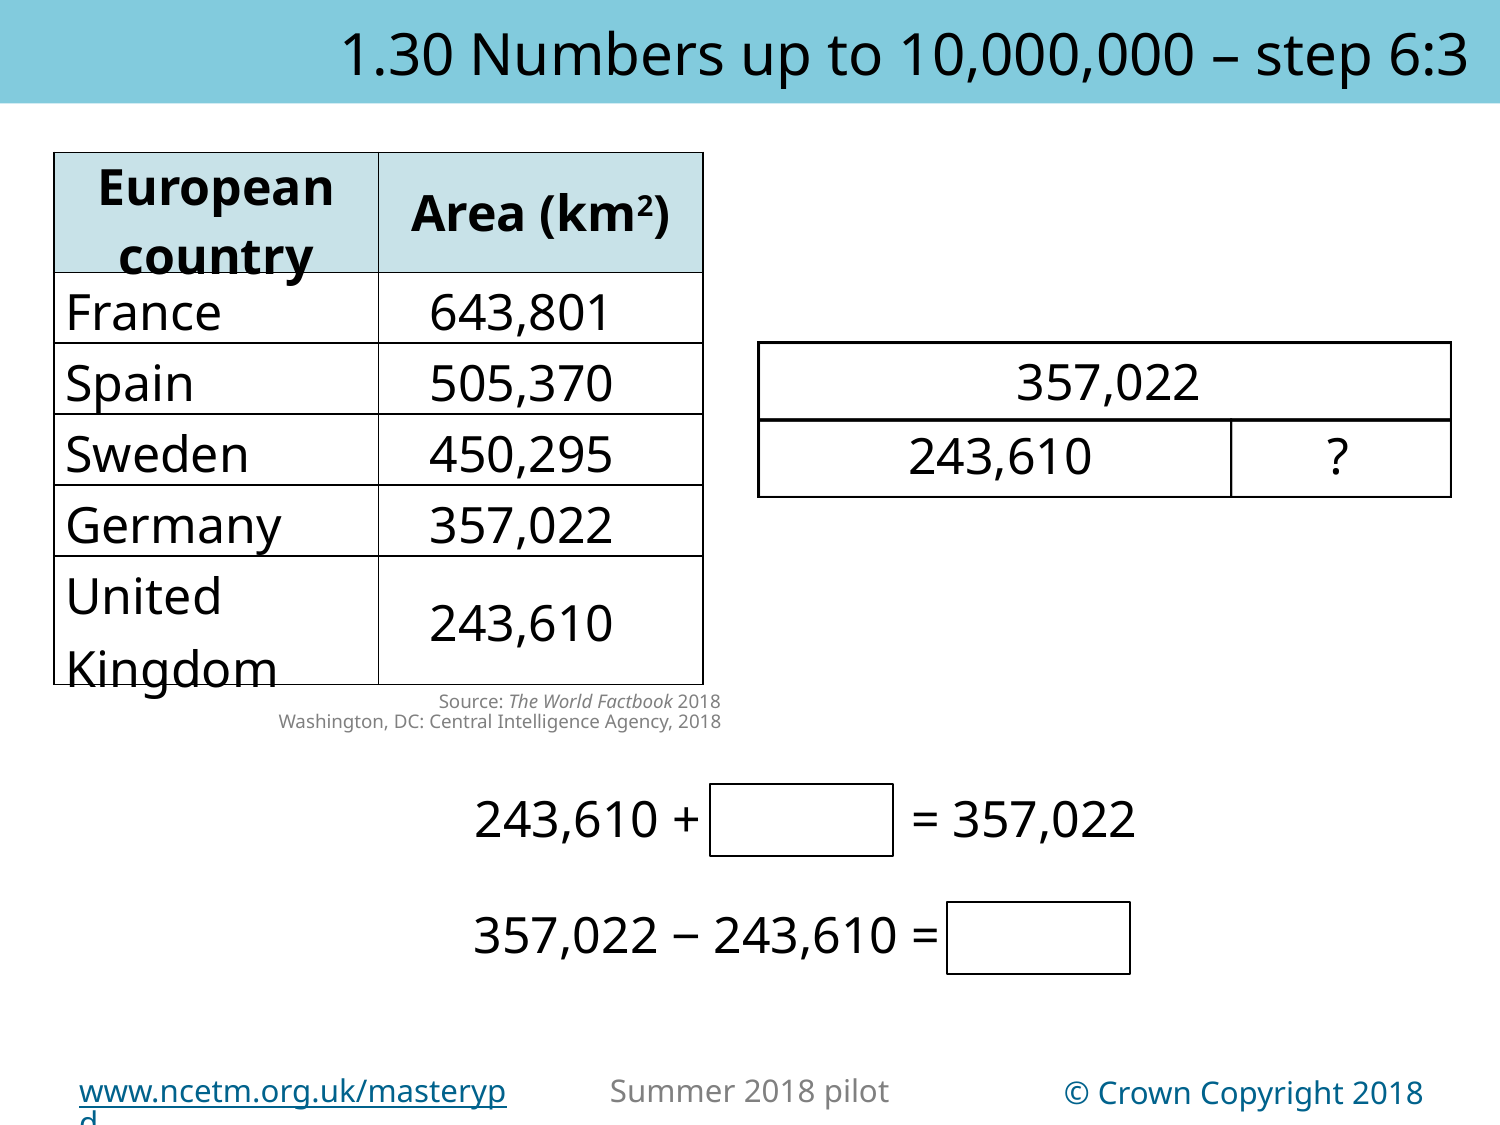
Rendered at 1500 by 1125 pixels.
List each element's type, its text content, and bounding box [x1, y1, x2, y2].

table_cell 243,610 [379, 557, 702, 684]
picture [756, 340, 1452, 498]
text_box 243,610 + 113,412 = 357,022 [459, 780, 1152, 856]
table_cell France [55, 273, 378, 342]
table_cell United Kingdom [55, 557, 378, 684]
text_box [947, 901, 1131, 974]
table_cell Sweden [55, 415, 378, 484]
table_cell Spain [55, 344, 378, 413]
table_header European country [55, 153, 378, 272]
table_cell Germany [55, 486, 378, 555]
text_box Source: The World Factbook 2018 Washington, DC: Central Intelligence Agency, 2018 [263, 684, 736, 740]
list 1.30 Numbers up to 10,000,000 – step 6:3 [0, 0, 1500, 104]
text_box [710, 784, 894, 857]
table_header Area (km2) [379, 153, 702, 272]
table_cell 643,801 [379, 273, 702, 342]
table_cell 357,022 [379, 486, 702, 555]
table_cell 450,295 [379, 415, 702, 484]
table_cell 505,370 [379, 344, 702, 413]
text_box 357,022 − 243,610 = 113,412 [458, 896, 1152, 972]
